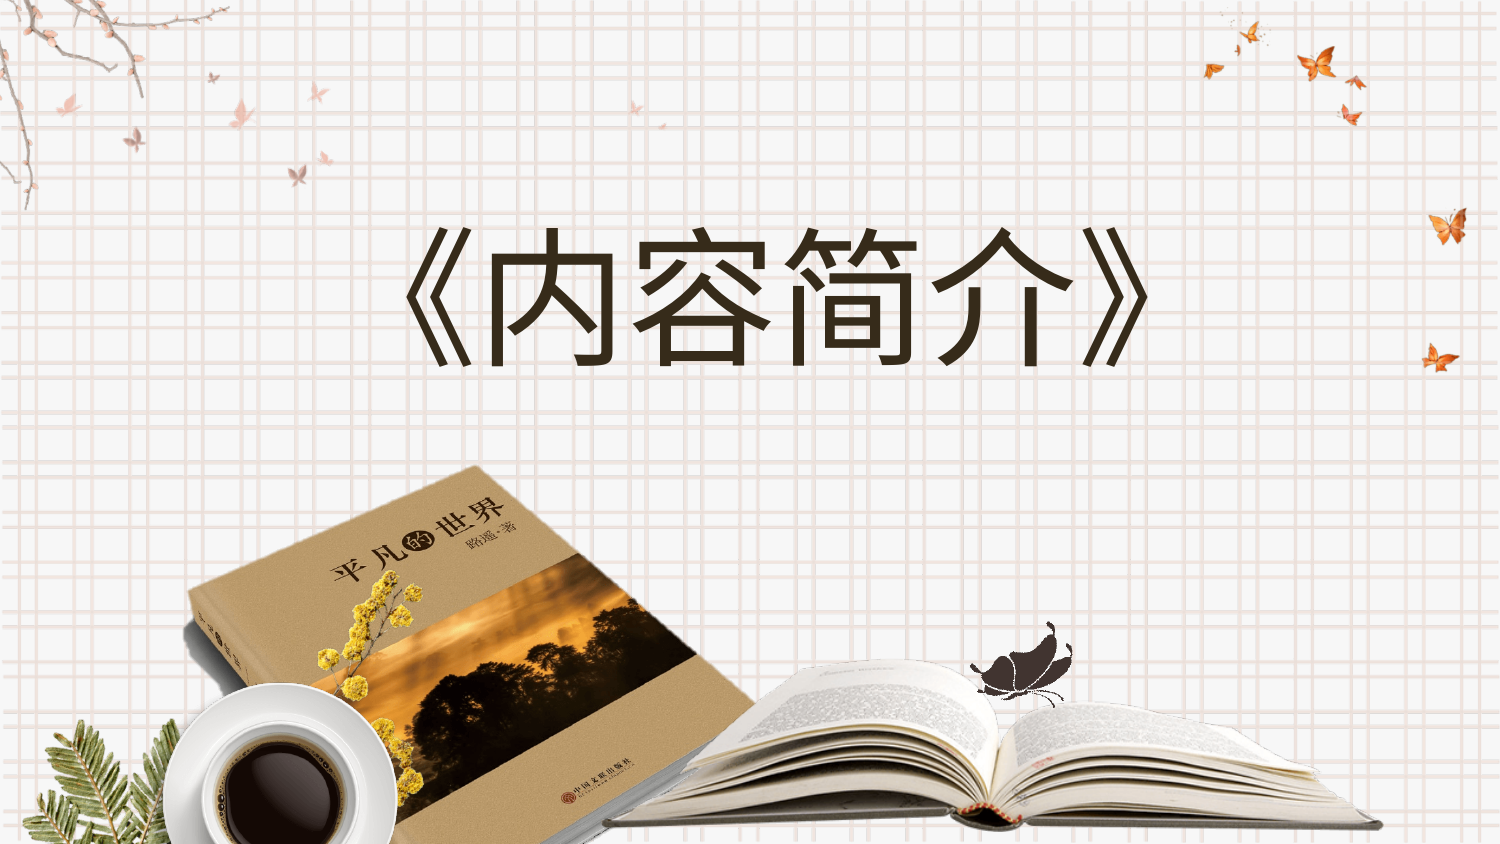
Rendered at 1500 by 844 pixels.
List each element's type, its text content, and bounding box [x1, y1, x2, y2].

text_box 《内容简介》 [125, 197, 1430, 395]
picture [0, 450, 1384, 844]
text_box [0, 0, 1500, 844]
